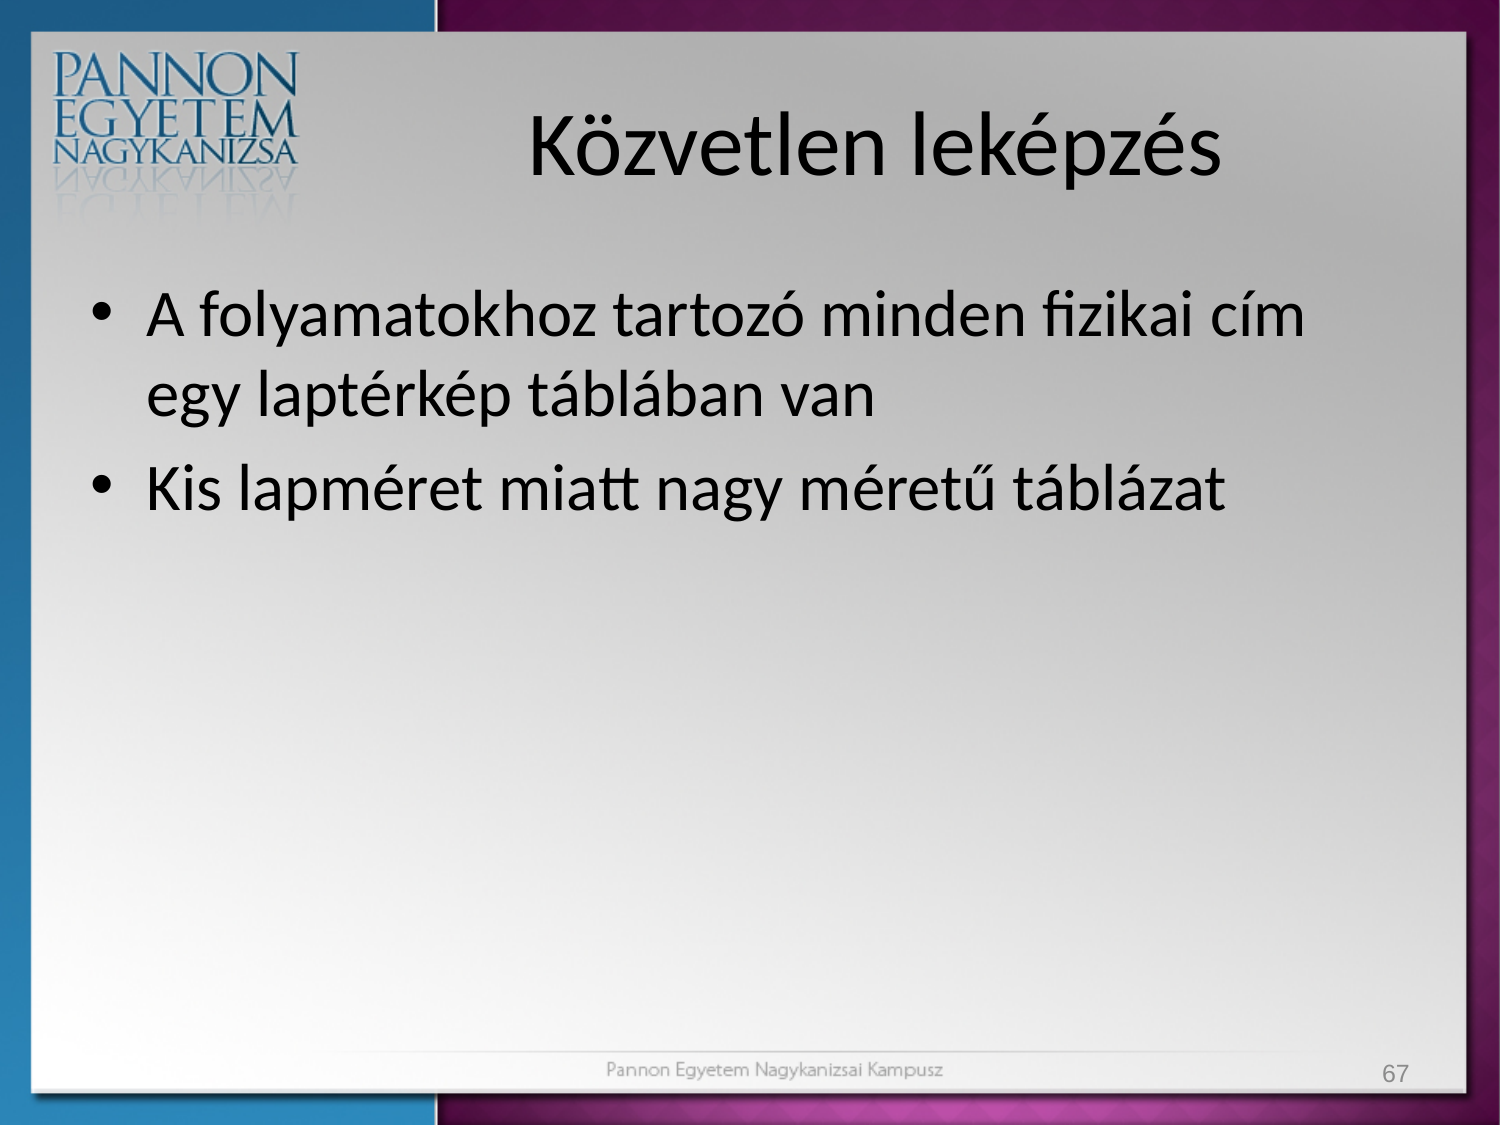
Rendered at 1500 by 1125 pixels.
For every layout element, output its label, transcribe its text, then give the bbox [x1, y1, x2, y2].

list A folyamatokhoz tartozó minden fizikai cím egy laptérkép táblában van Kis lapméret miatt nagy méretű táblázat [75, 262, 1425, 1038]
picture [0, 0, 1500, 1125]
title Közvetlen leképzés [328, 45, 1425, 233]
slide_number 67 [1074, 1042, 1425, 1103]
